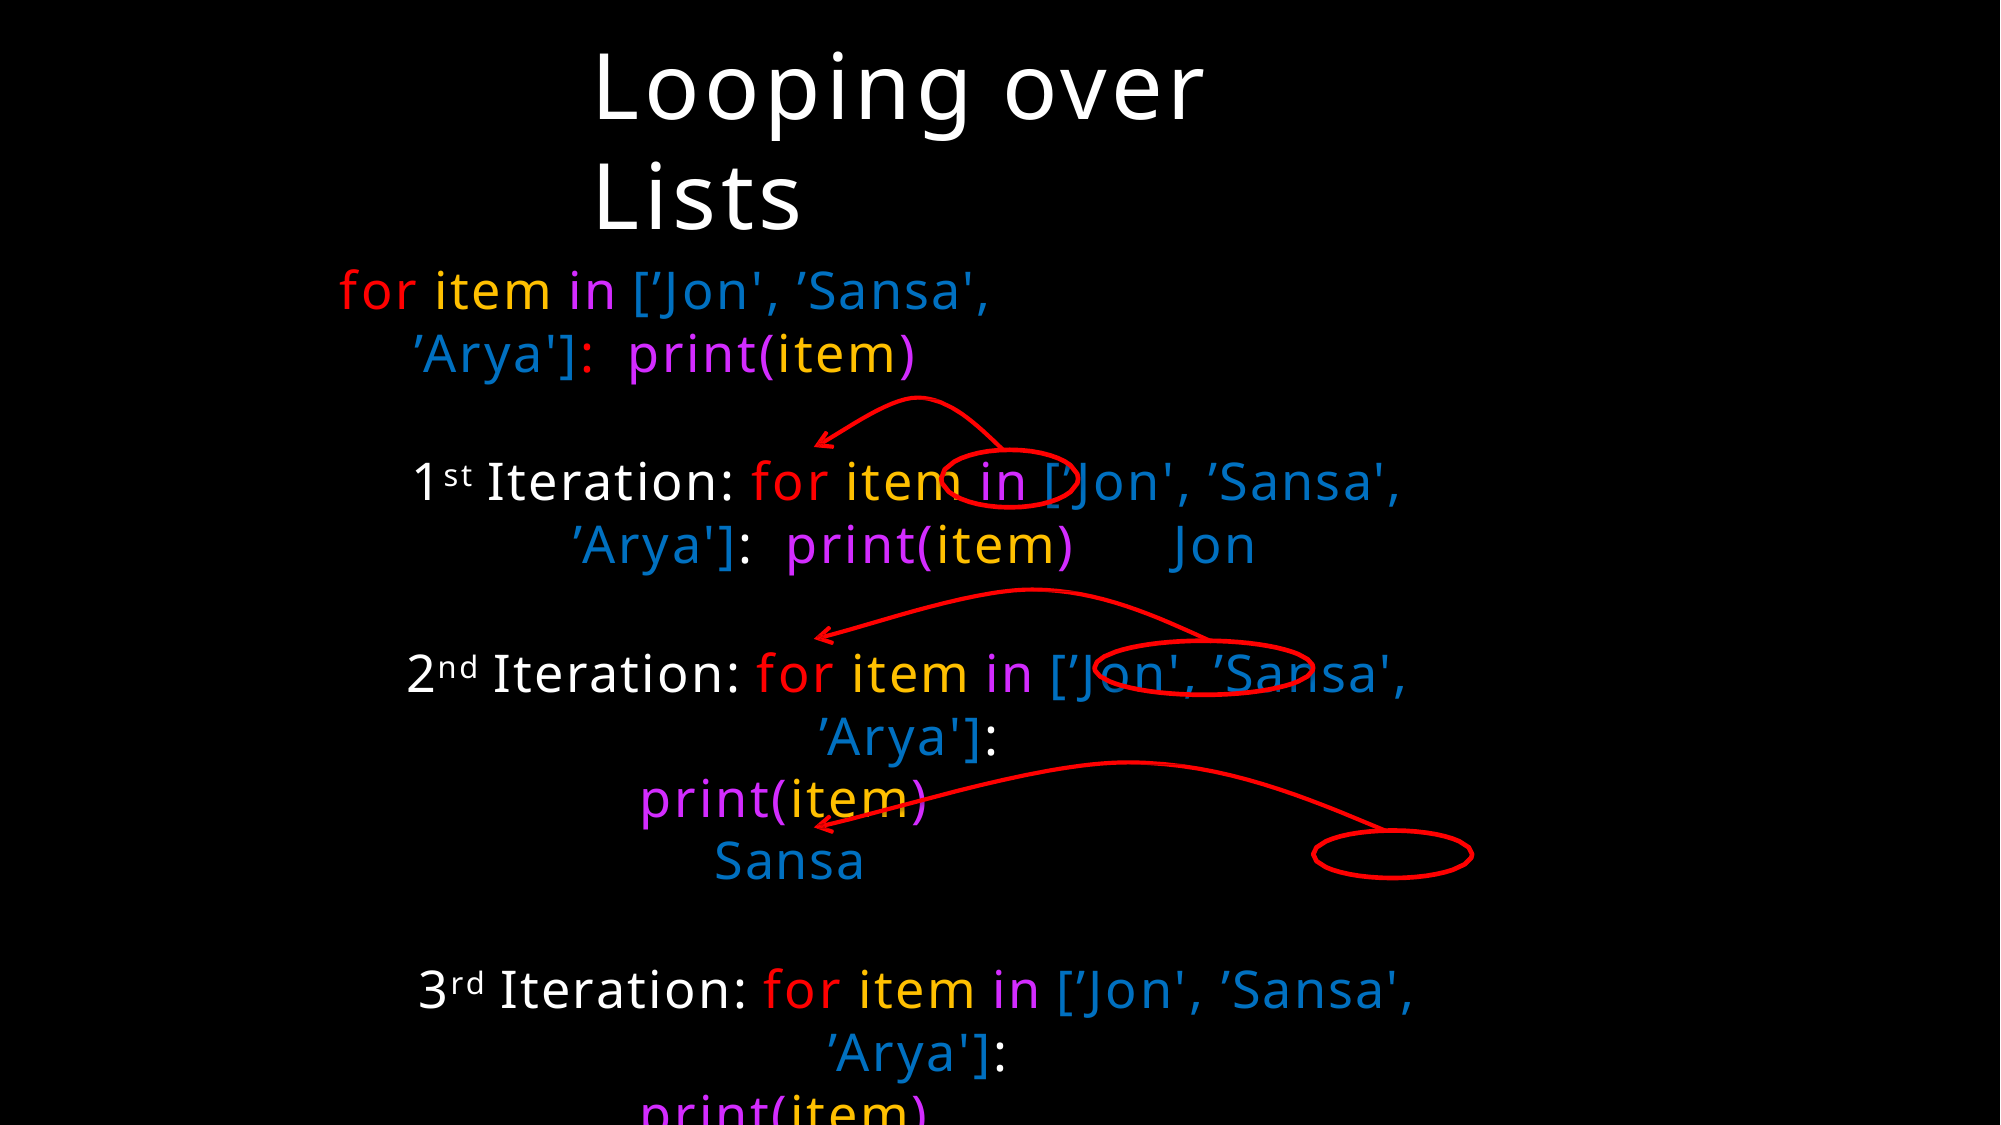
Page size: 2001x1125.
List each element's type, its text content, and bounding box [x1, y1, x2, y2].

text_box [788, 756, 1482, 891]
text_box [788, 391, 1088, 521]
text_box for item in [’Jon', ’Sansa', ’Arya']: print(item) 1st Iteration: for item in [’Jon', ’Sansa', ’Arya']: print(item) Jon 2nd Iteration: for item in [’Jon', ’Sansa', ’Arya']: print(item) Sansa 3rd Iteration: for item in [’Jon', ’Sansa', ’Arya']: print(item) Arya [325, 255, 1514, 1125]
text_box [788, 583, 1323, 709]
title Looping over Lists [589, 25, 1411, 248]
